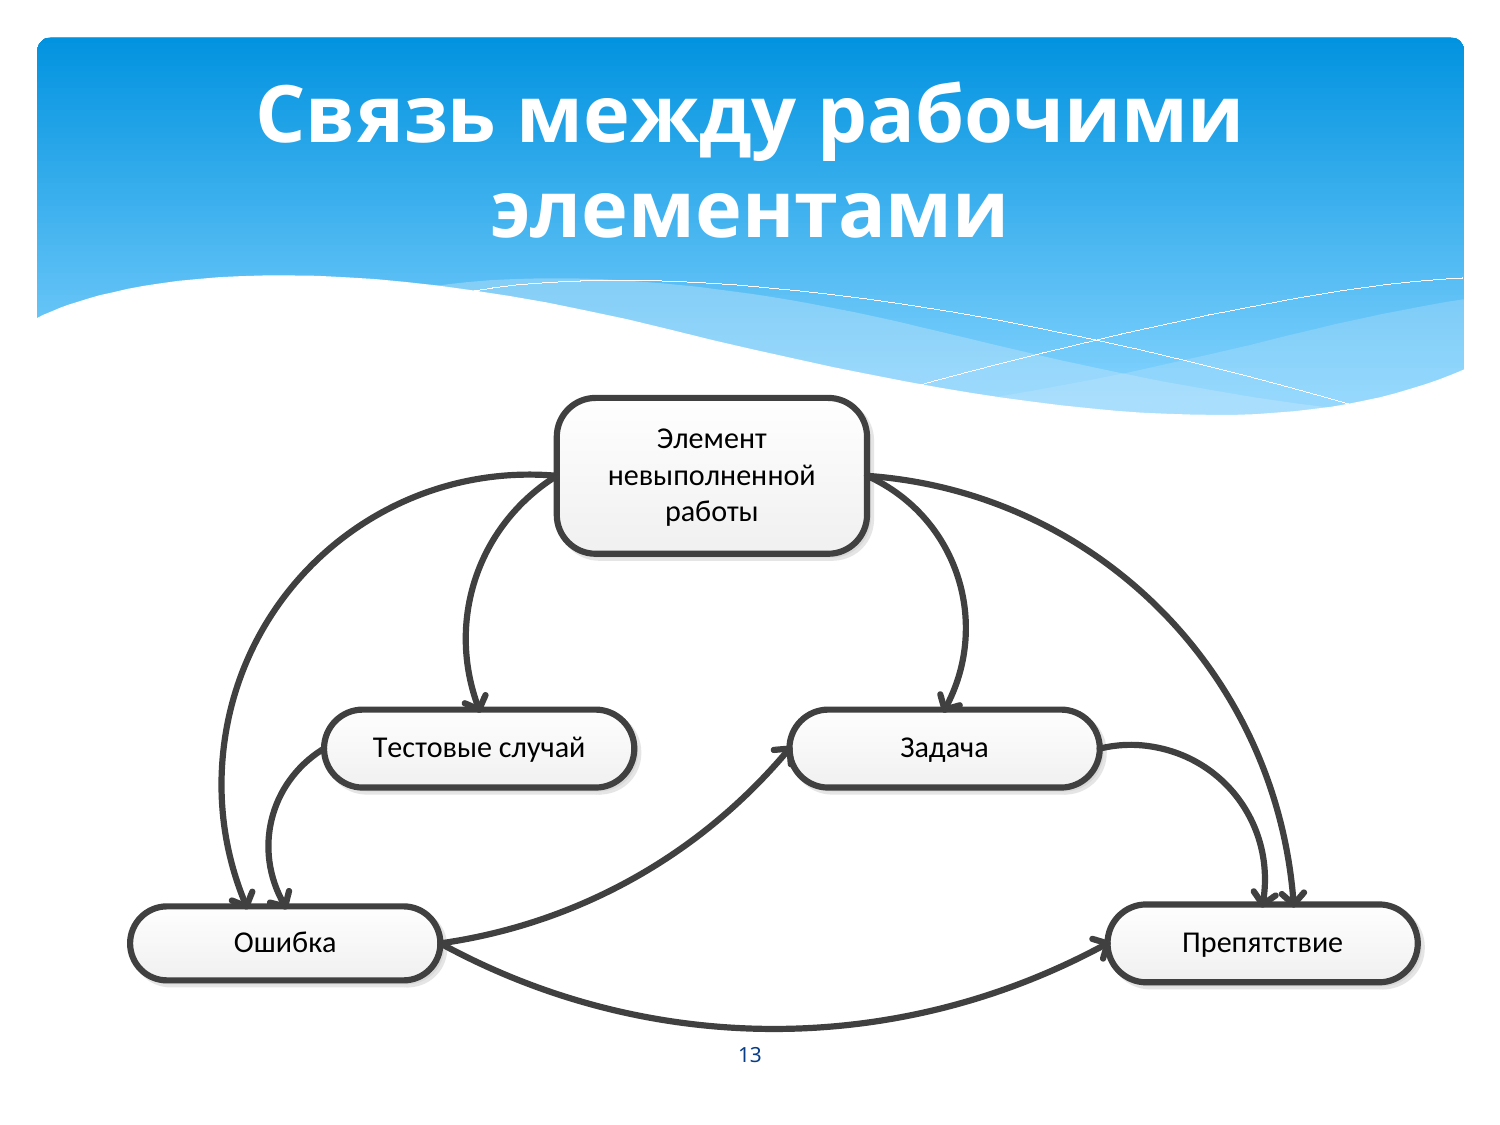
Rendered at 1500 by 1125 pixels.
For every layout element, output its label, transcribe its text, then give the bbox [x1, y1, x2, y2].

slide_number 13 [654, 1046, 846, 1086]
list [123, 391, 1429, 1036]
title Связь между рабочими элементами [75, 55, 1425, 261]
